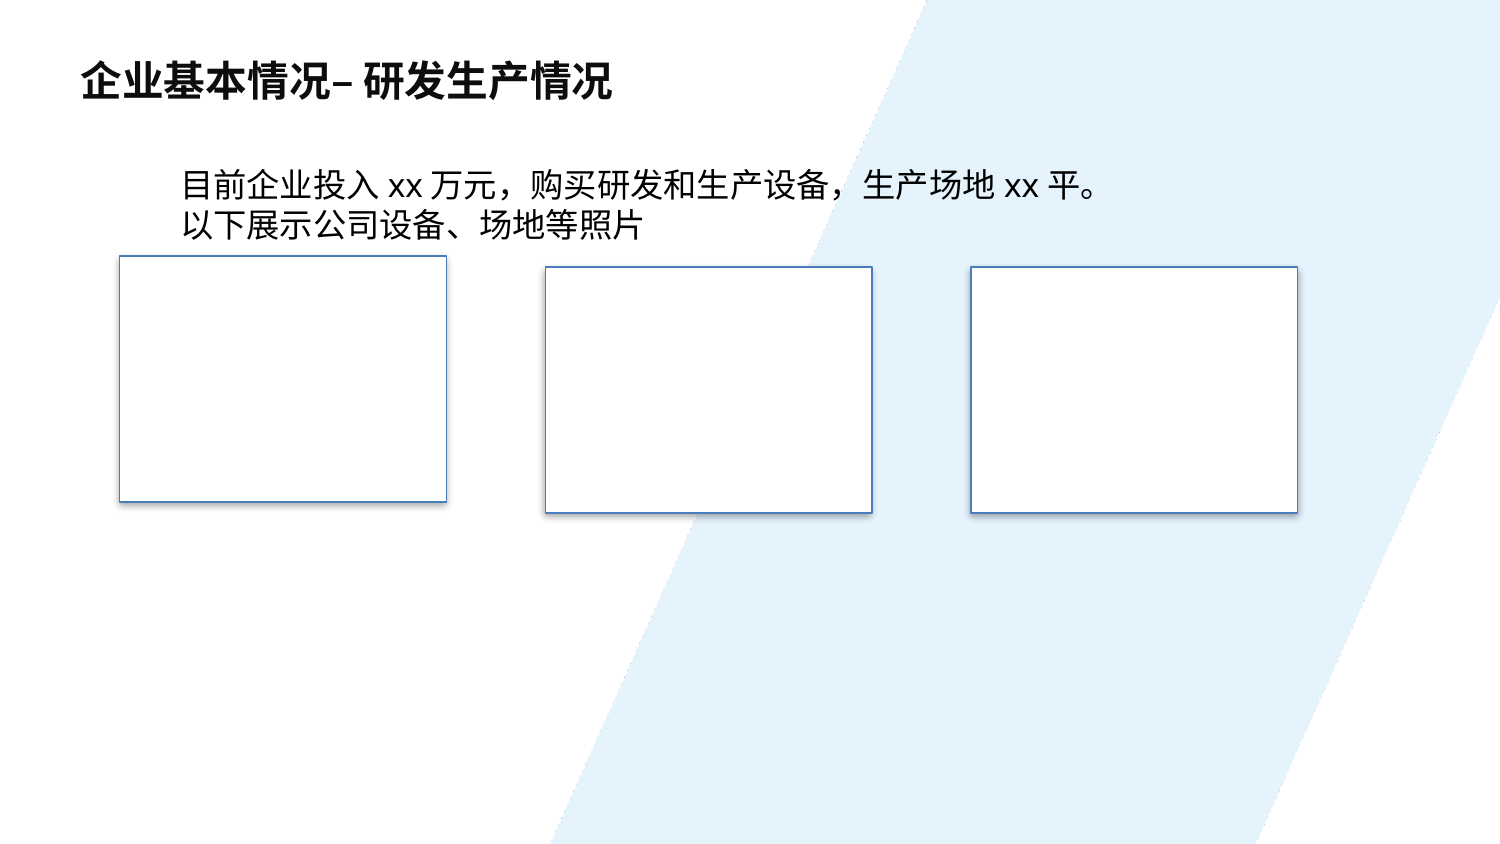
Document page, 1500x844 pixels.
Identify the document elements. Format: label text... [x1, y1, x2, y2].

text_box [545, 266, 873, 514]
text_box 目前企业投入xx万元，购买研发和生产设备，生产场地xx平。 以下展示公司设备、场地等照片 [165, 156, 1134, 203]
text_box [970, 266, 1298, 514]
text_box 企业基本情况– 研发生产情况 [69, 48, 626, 111]
text_box [119, 255, 447, 503]
picture [549, 0, 1500, 844]
